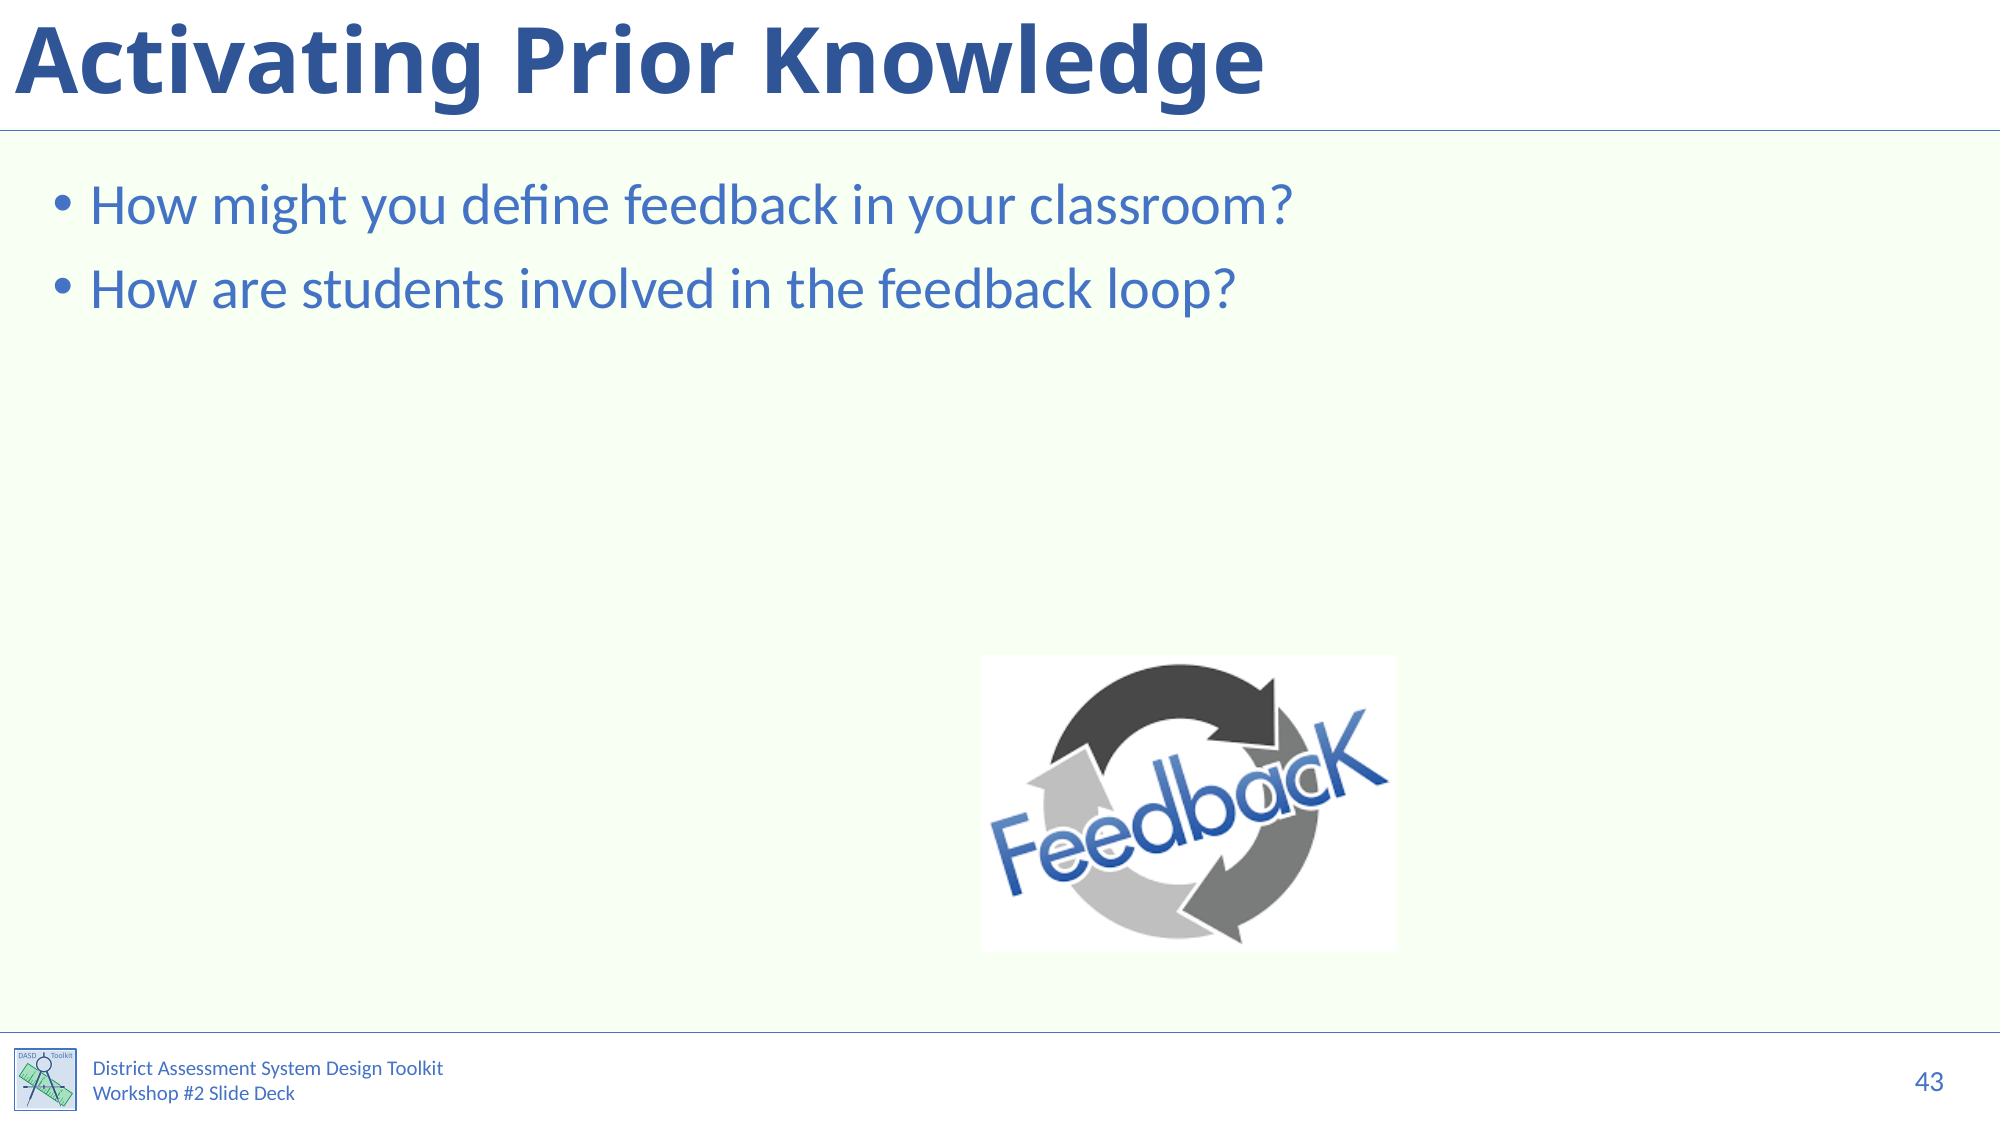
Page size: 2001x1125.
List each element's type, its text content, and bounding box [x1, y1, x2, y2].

picture [15, 1050, 75, 1110]
picture [981, 655, 1396, 953]
list How might you define feedback in your classroom? How are students involved in the feedback loop? [37, 166, 1962, 1002]
title Activating Prior Knowledge [0, 0, 2000, 129]
